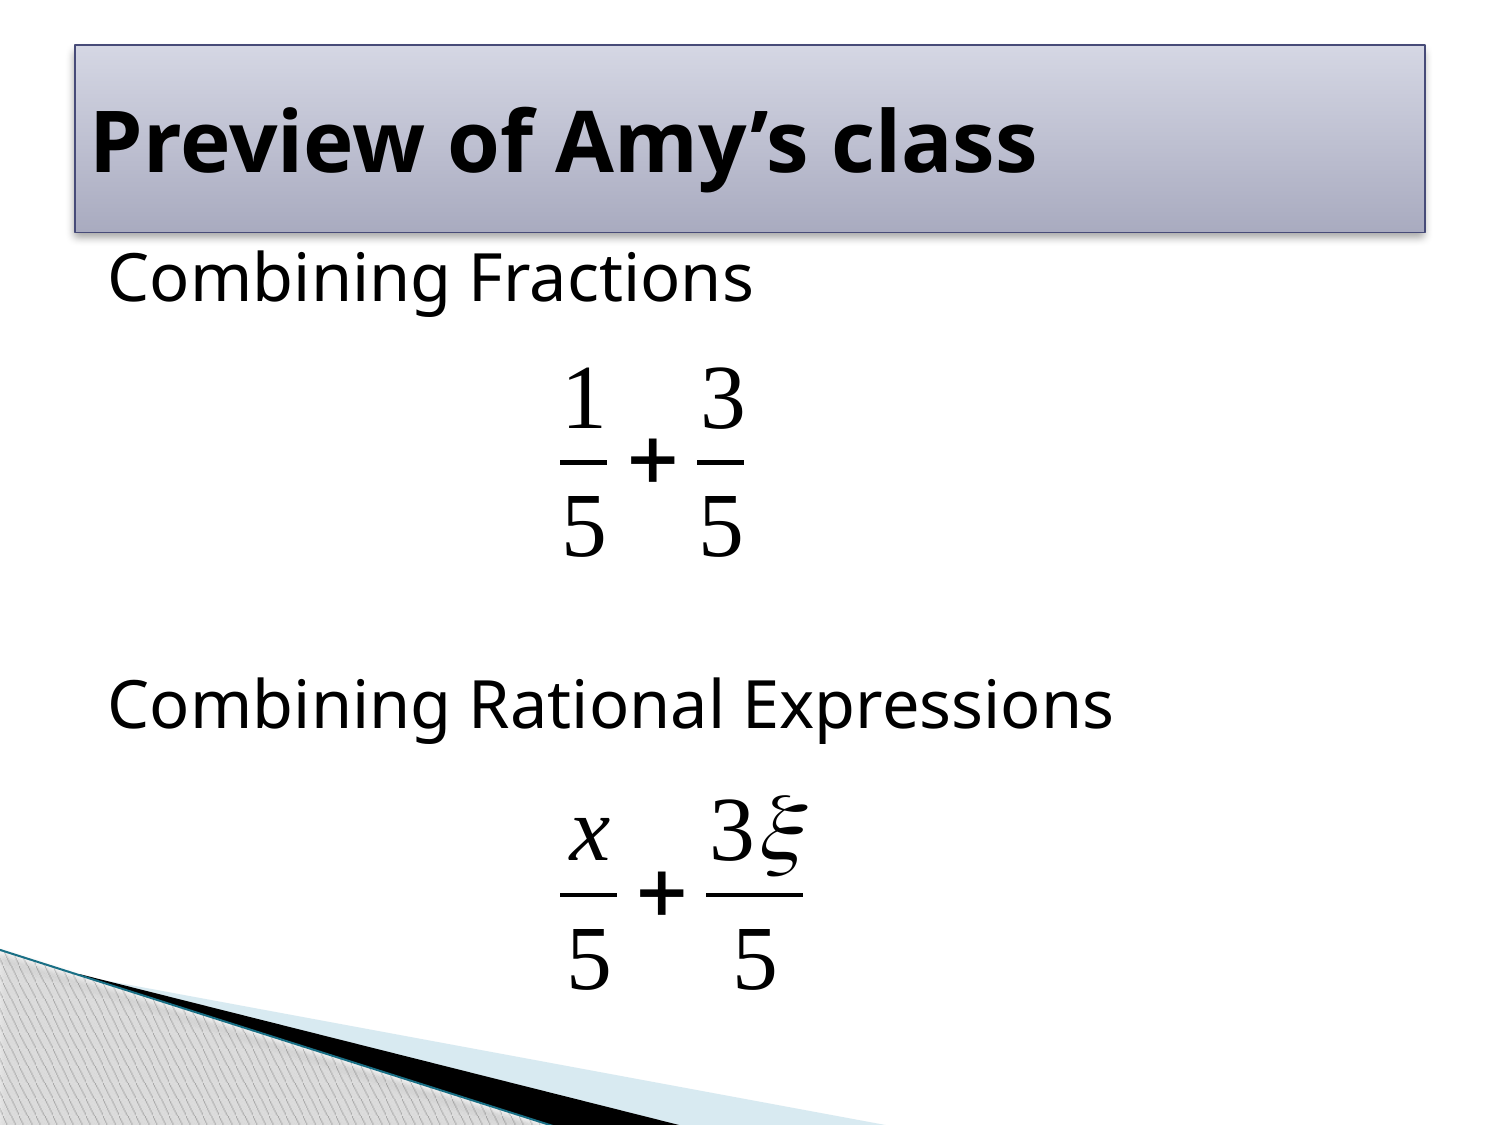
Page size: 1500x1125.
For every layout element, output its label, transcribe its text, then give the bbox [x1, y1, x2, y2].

title Preview of Amy’s class [74, 44, 1426, 233]
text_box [555, 773, 809, 996]
list Combining Fractions Combining Rational Expressions [74, 227, 1425, 1073]
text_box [555, 341, 751, 563]
